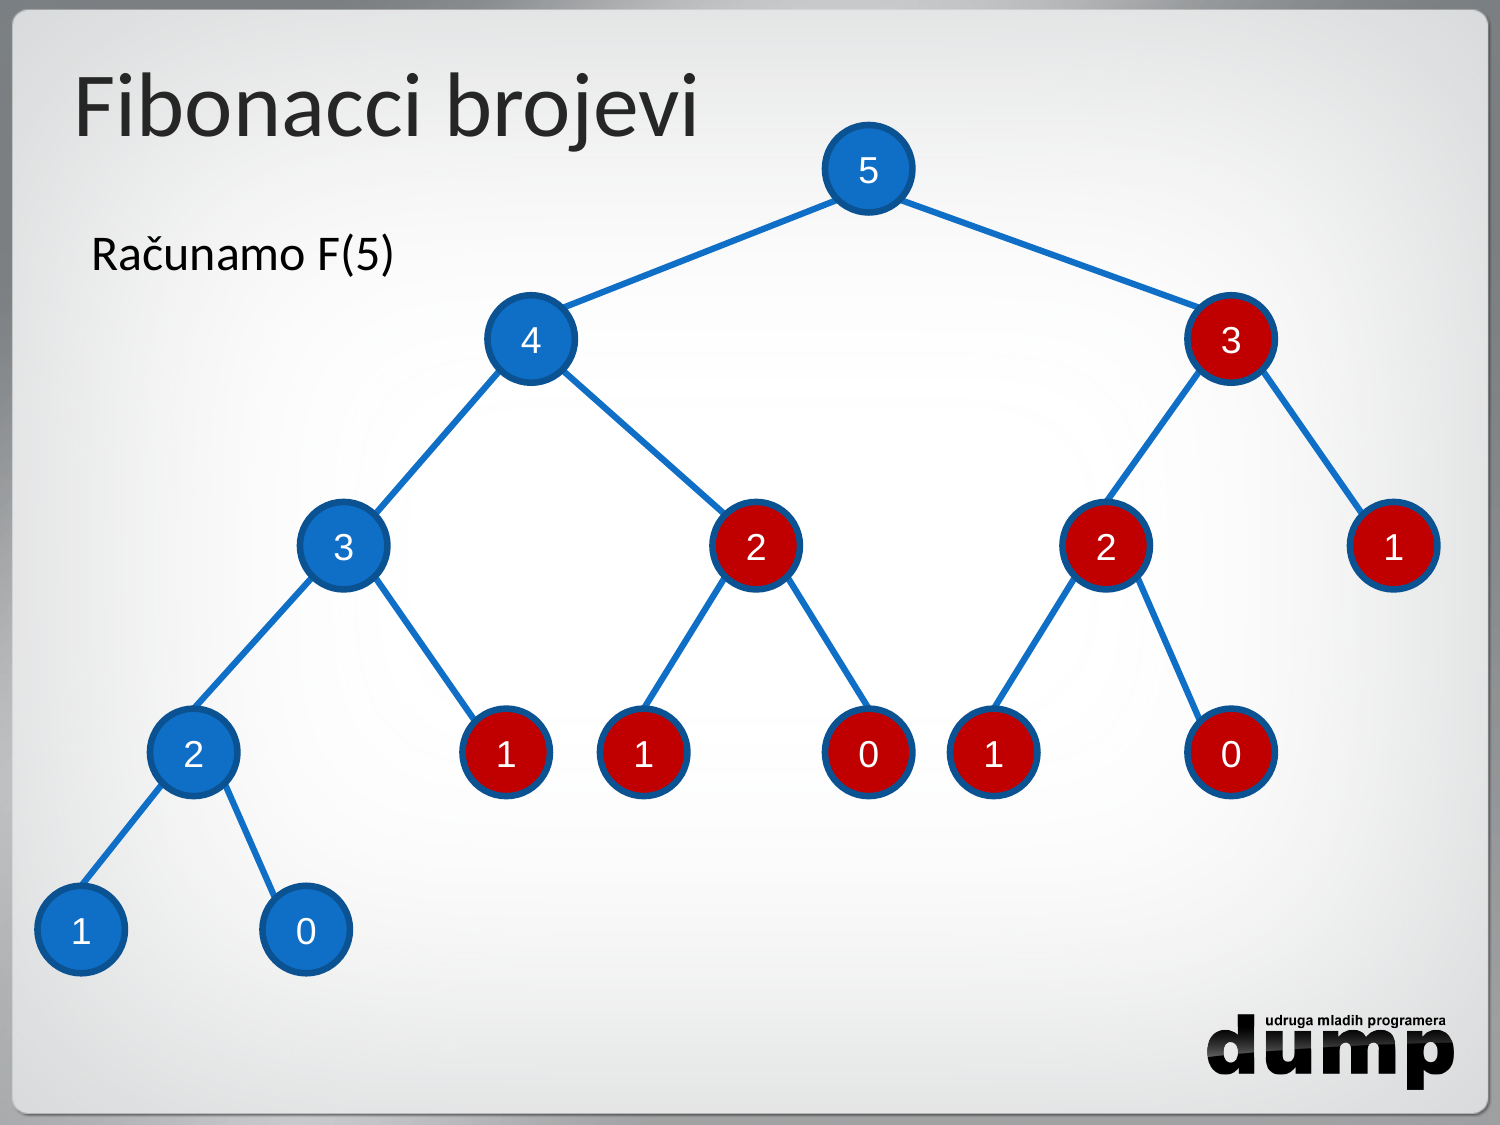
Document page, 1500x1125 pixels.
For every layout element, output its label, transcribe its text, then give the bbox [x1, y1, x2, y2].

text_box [1086, 388, 1220, 484]
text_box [618, 601, 751, 684]
text_box 2 [146, 706, 241, 800]
text_box 1 [596, 705, 691, 800]
text_box Računamo F(5) [76, 212, 412, 288]
text_box 2 [709, 498, 804, 593]
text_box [645, 115, 755, 393]
text_box 1 [34, 883, 129, 977]
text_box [186, 582, 320, 703]
text_box 1 [1346, 498, 1441, 593]
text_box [570, 360, 717, 525]
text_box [995, 103, 1105, 405]
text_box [352, 598, 498, 700]
text_box 2 [1059, 498, 1154, 593]
text_box 3 [1184, 291, 1279, 387]
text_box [70, 793, 174, 876]
text_box 0 [821, 705, 916, 800]
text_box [1239, 391, 1386, 494]
picture [0, 0, 1500, 1125]
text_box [1095, 617, 1242, 681]
text_box 1 [459, 705, 554, 800]
text_box 0 [259, 882, 354, 977]
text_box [761, 601, 895, 684]
text_box 3 [296, 498, 391, 593]
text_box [364, 379, 511, 506]
title Fibonacci brojevi [58, 23, 1425, 177]
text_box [968, 601, 1101, 684]
text_box 5 [821, 121, 916, 216]
text_box 4 [484, 291, 579, 387]
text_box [191, 815, 308, 867]
text_box 1 [946, 705, 1041, 800]
text_box 0 [1184, 705, 1279, 800]
